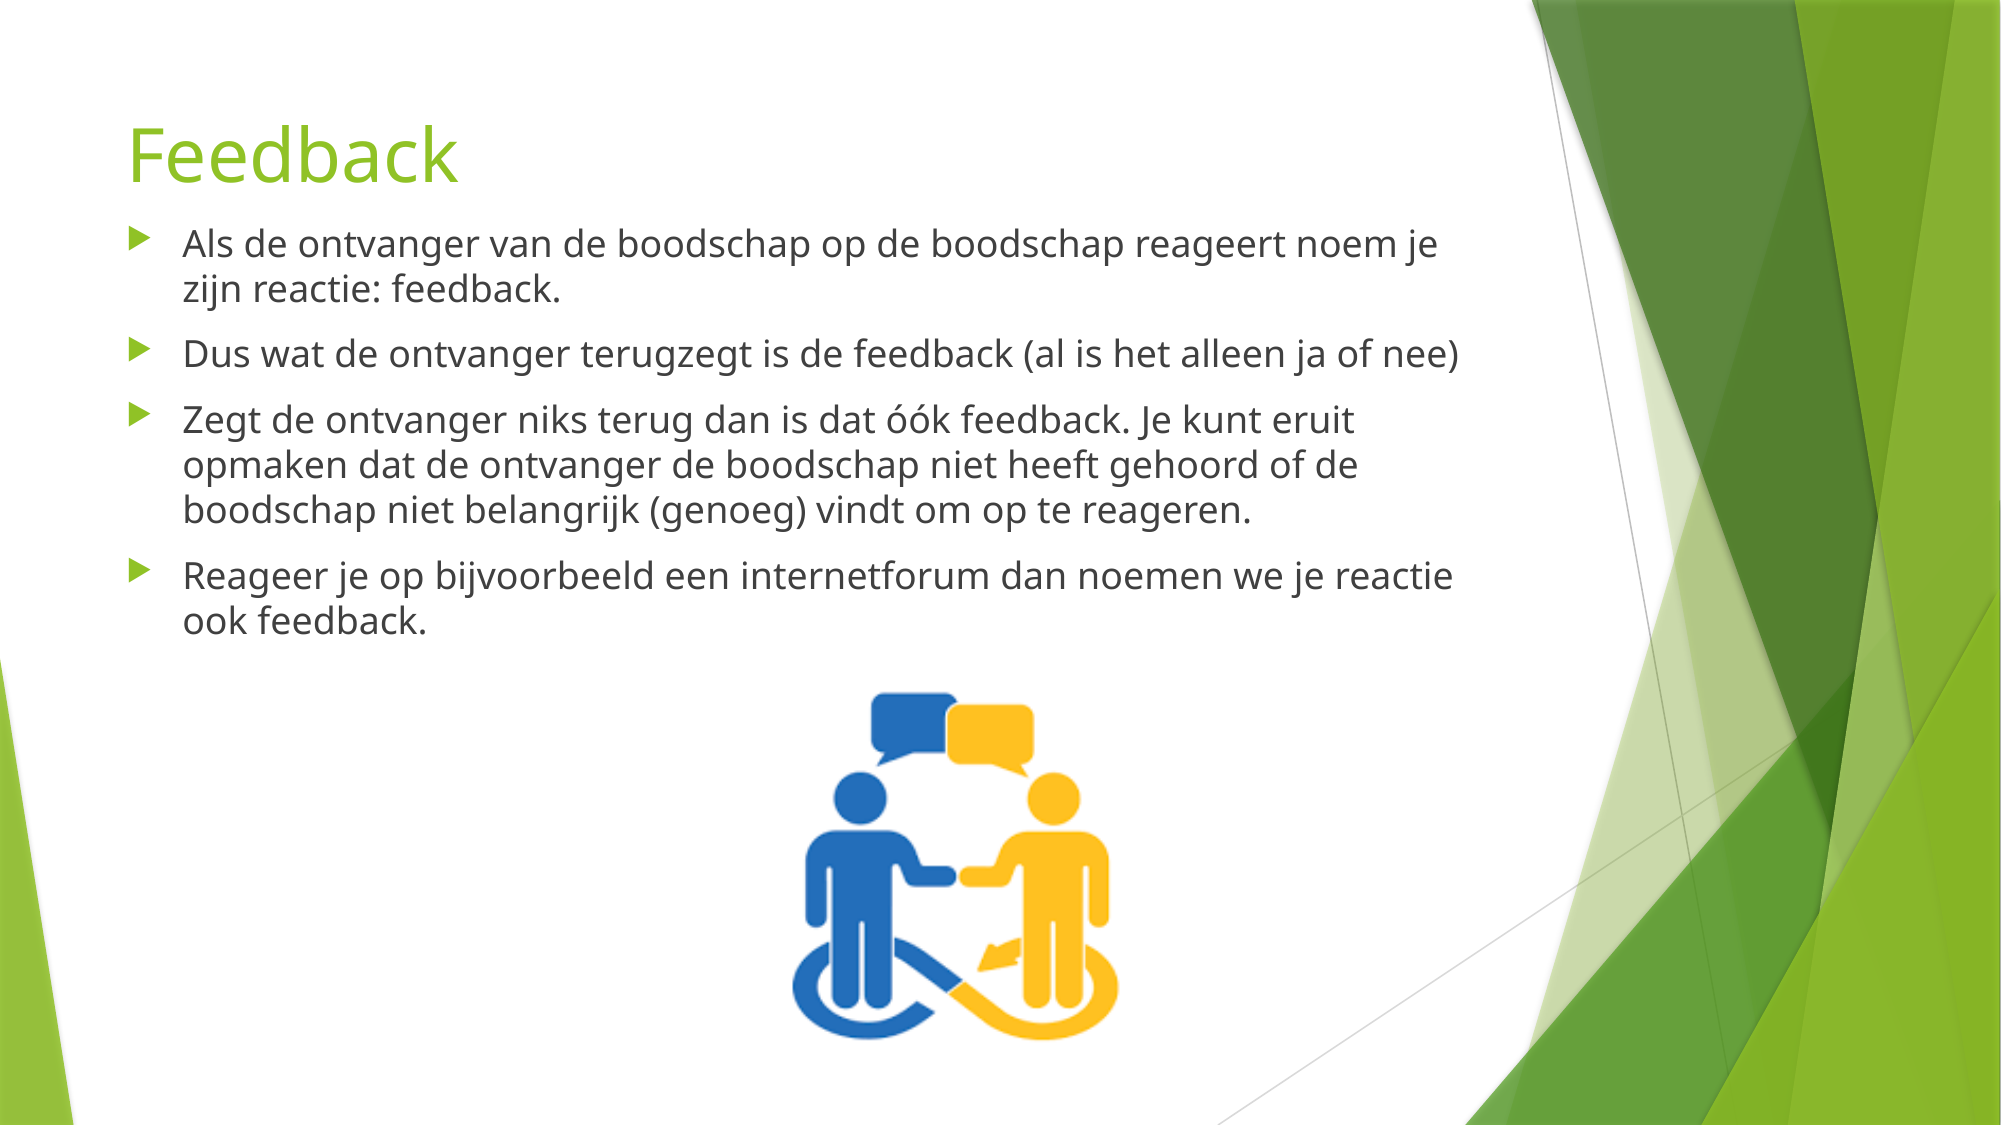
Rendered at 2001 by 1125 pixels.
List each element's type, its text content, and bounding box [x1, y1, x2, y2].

list Als de ontvanger van de boodschap op de boodschap reageert noem je zijn reactie: feedback. Dus wat de ontvanger terugzegt is de feedback (al is het alleen ja of nee) Zegt de ontvanger niks terug dan is dat óók feedback. Je kunt eruit opmaken dat de ontvanger de boodschap niet heeft gehoord of de boodschap niet belangrijk (genoeg) vindt om op te reageren. Reageer je op bijvoorbeeld een internetforum dan noemen we je reactie ook feedback. [111, 212, 1522, 991]
title Feedback [111, 99, 1522, 212]
picture [717, 626, 1194, 1104]
